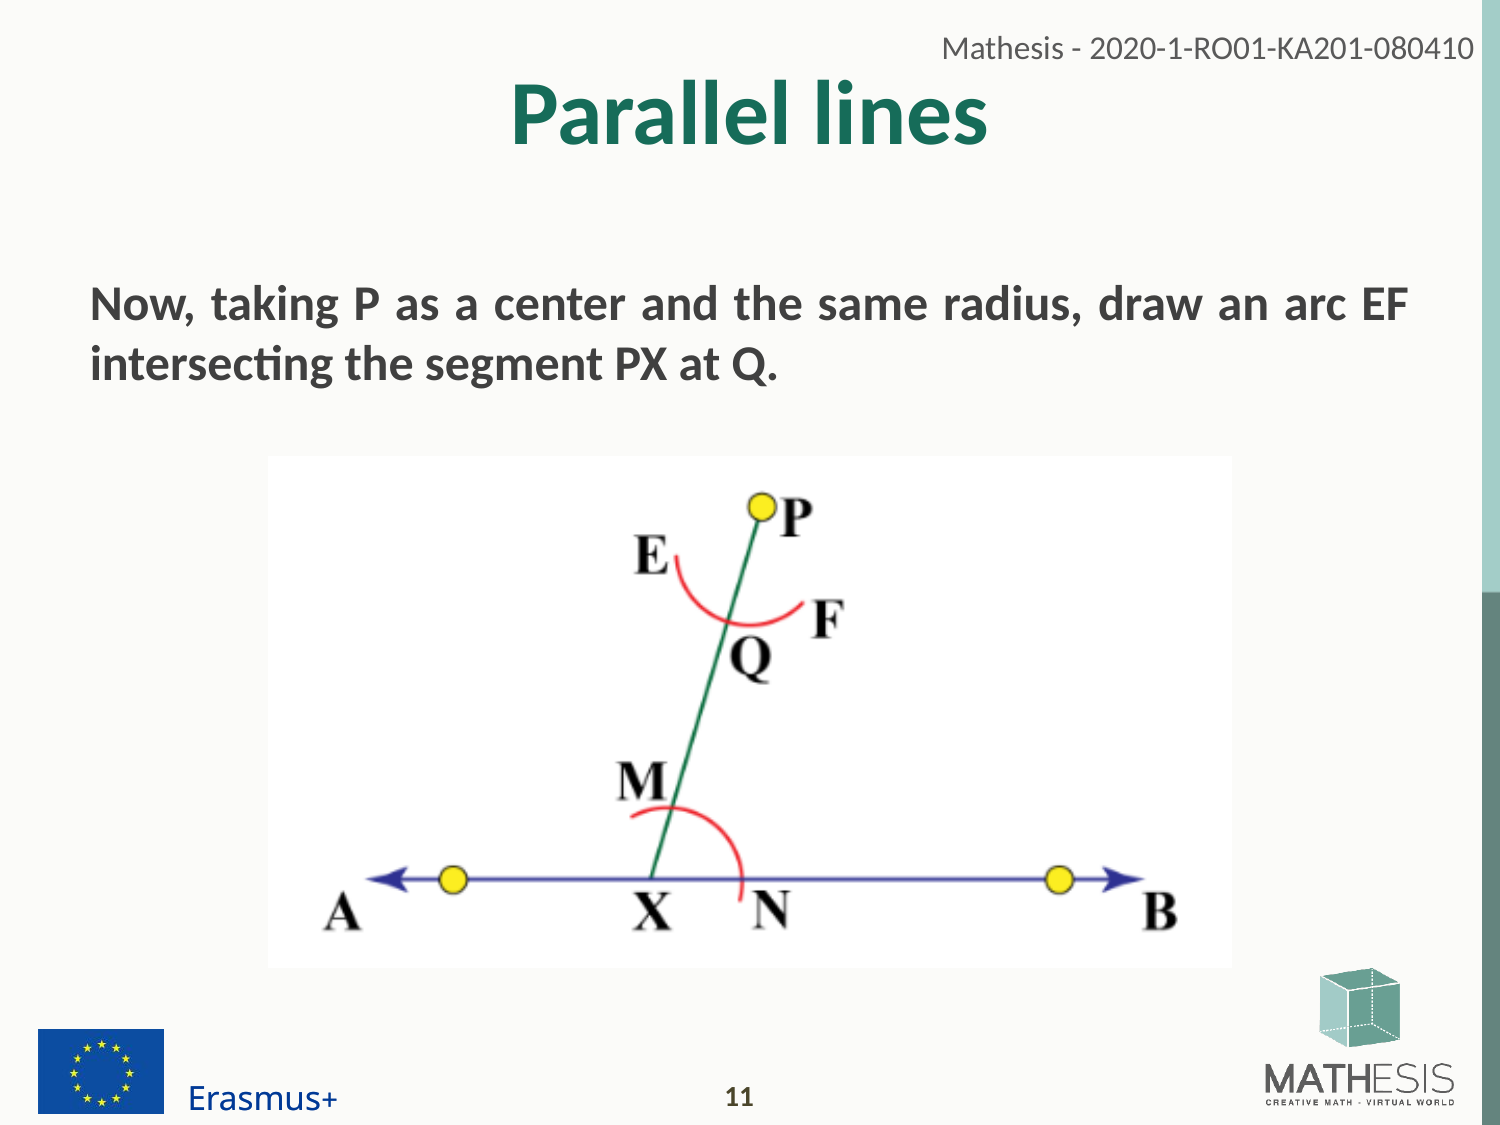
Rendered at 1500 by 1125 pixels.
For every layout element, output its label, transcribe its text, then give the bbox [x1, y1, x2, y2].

picture [268, 455, 1232, 969]
picture [38, 1029, 164, 1114]
list Now, taking P as a center and the same radius, draw an arc EF intersecting the segment PX at Q. [75, 262, 1425, 398]
title Parallel lines [75, 45, 1425, 233]
